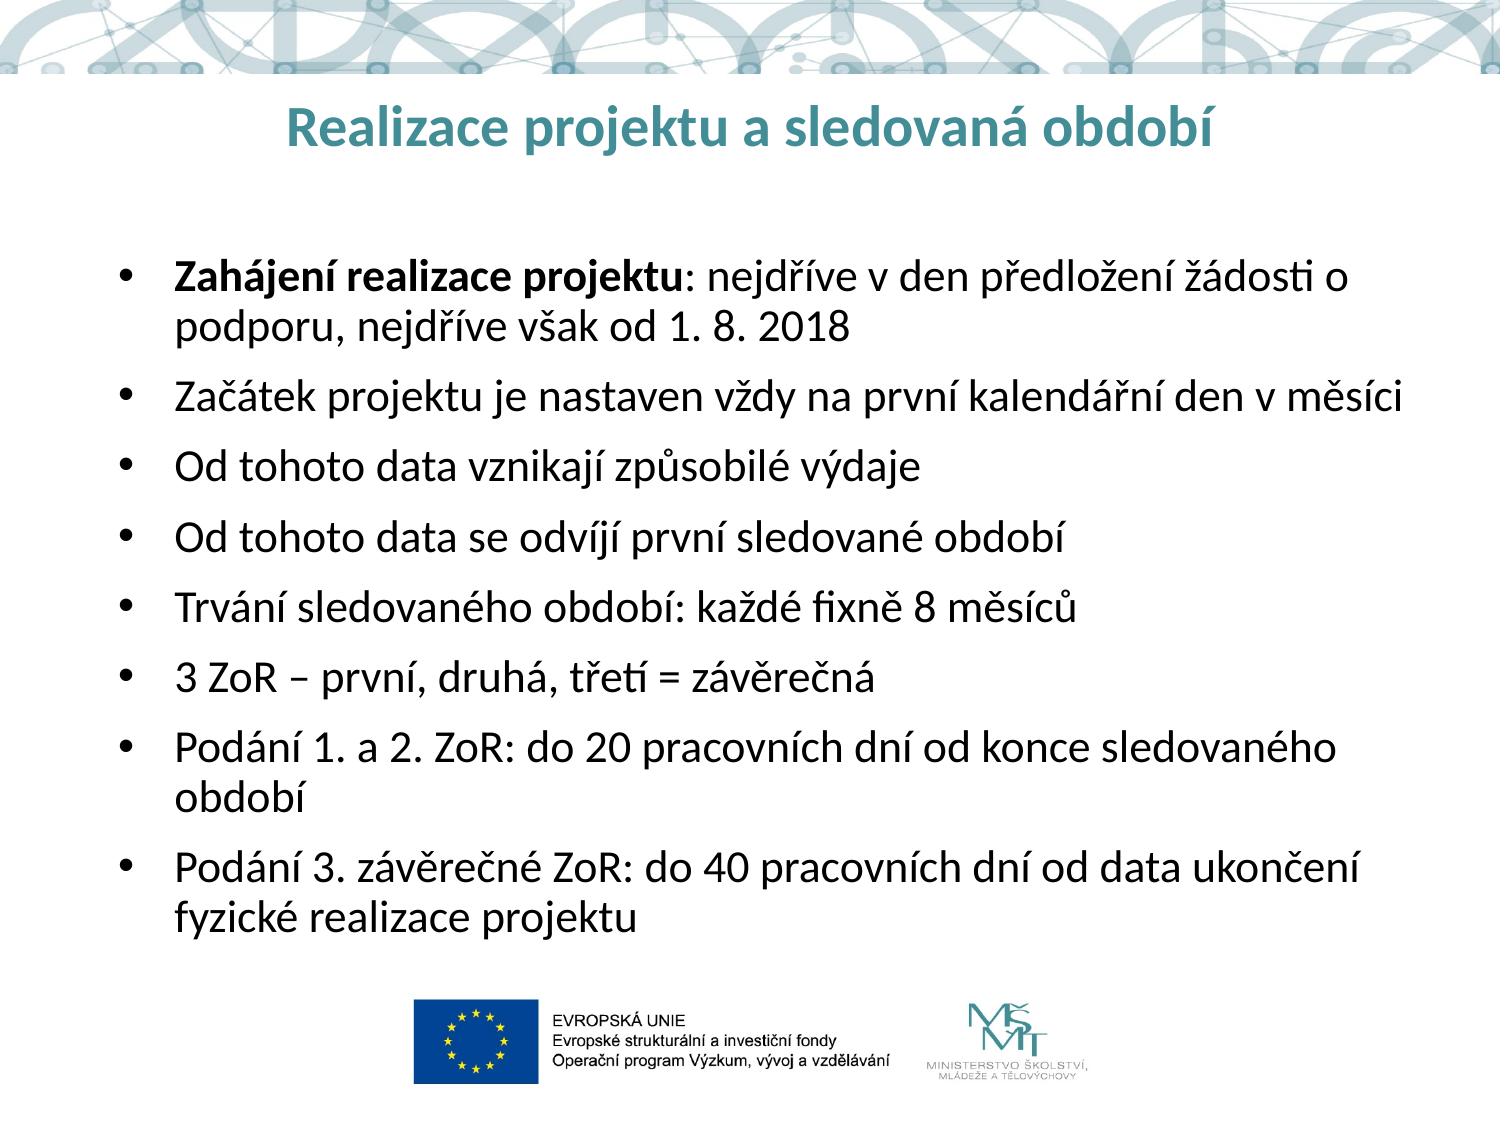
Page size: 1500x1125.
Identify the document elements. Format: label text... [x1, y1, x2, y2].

list Zahájení realizace projektu: nejdříve v den předložení žádosti o podporu, nejdříve však od 1. 8. 2018 Začátek projektu je nastaven vždy na první kalendářní den v měsíci Od tohoto data vznikají způsobilé výdaje Od tohoto data se odvíjí první sledované období Trvání sledovaného období: každé fixně 8 měsíců 3 ZoR – první, druhá, třetí = závěrečná Podání 1. a 2. ZoR: do 20 pracovních dní od konce sledovaného období Podání 3. závěrečné ZoR: do 40 pracovních dní od data ukončení fyzické realizace projektu [103, 168, 1429, 989]
picture [0, 0, 1500, 74]
picture [371, 989, 1129, 1125]
title Realizace projektu a sledovaná období [103, 54, 1397, 168]
